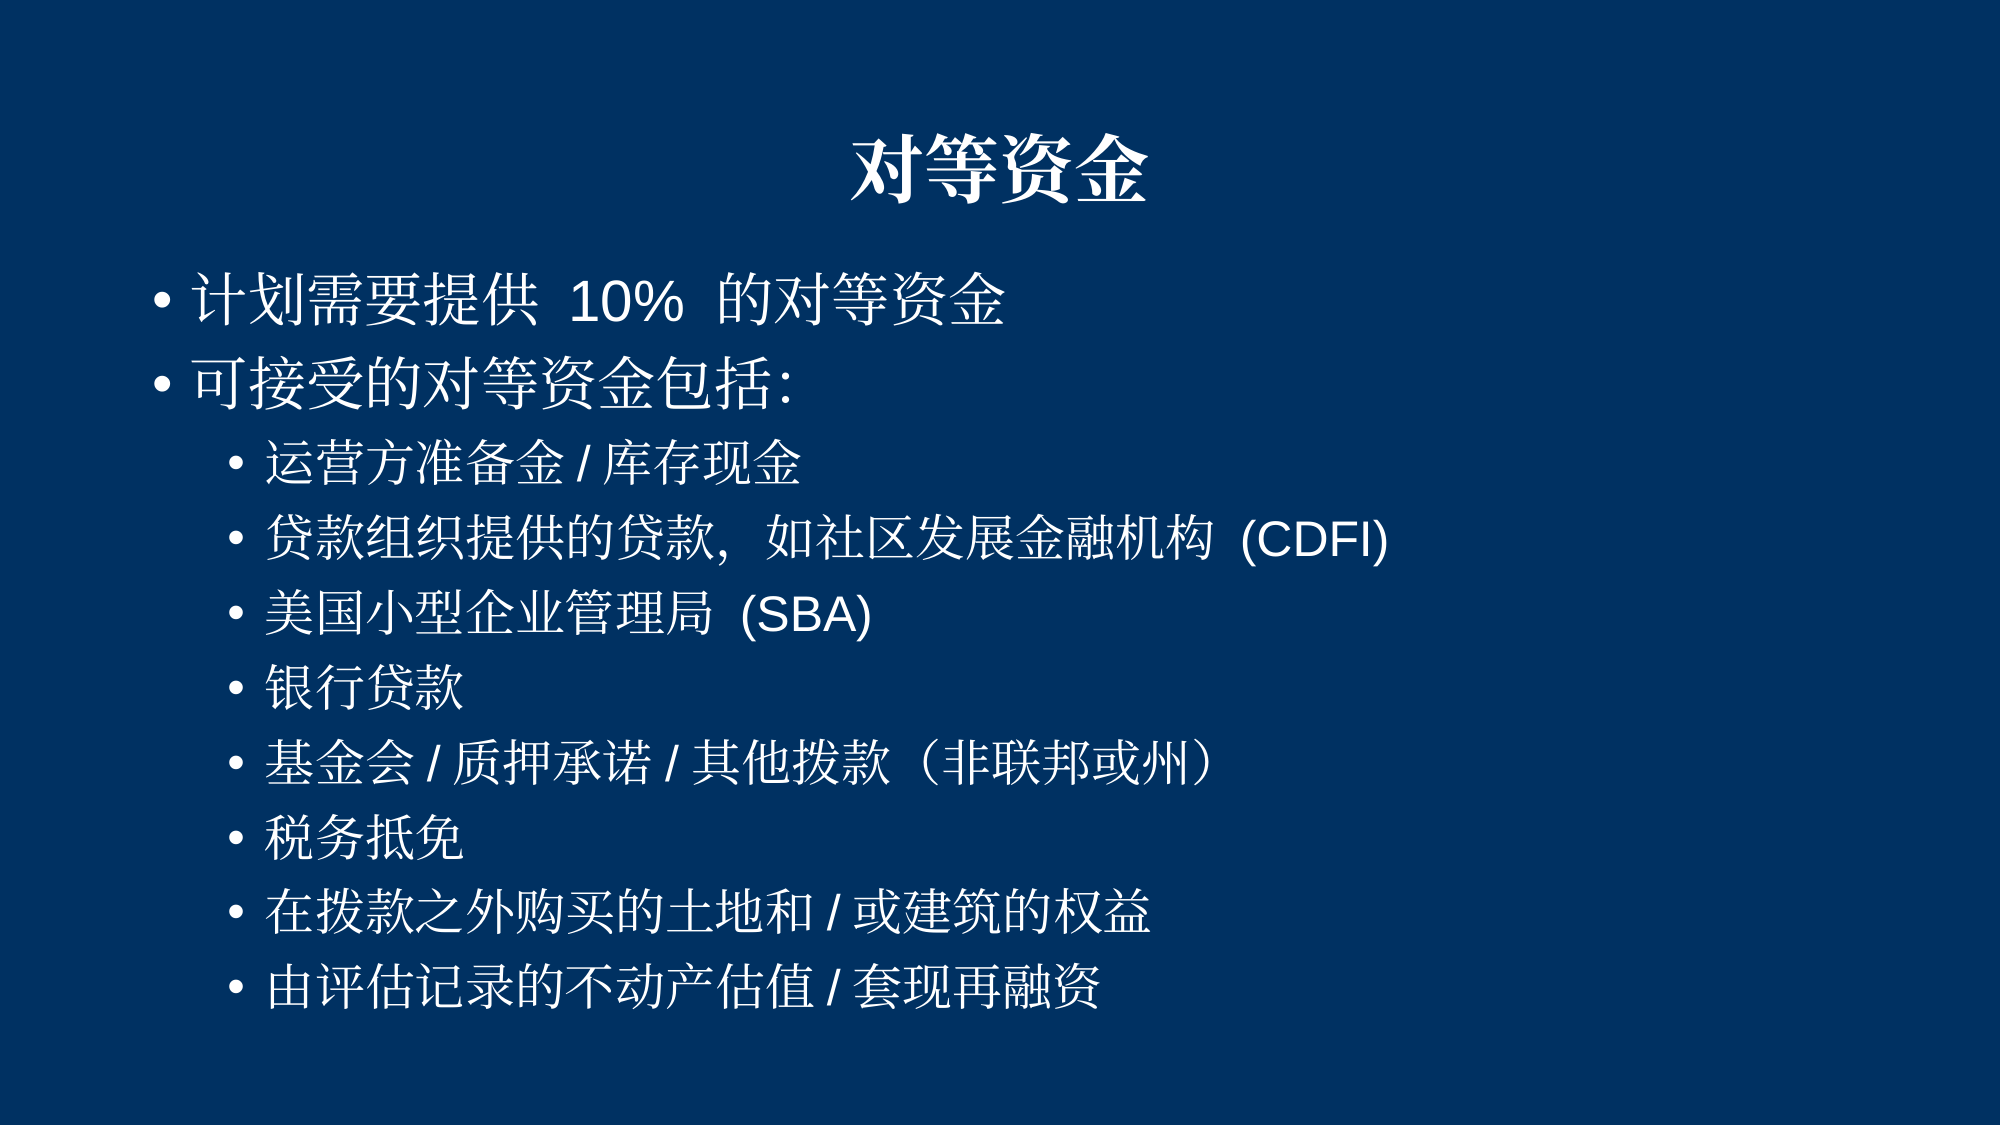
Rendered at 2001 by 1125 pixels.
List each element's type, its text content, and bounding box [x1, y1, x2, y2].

title 对等资金 [137, 64, 1863, 263]
list 计划需要提供 10% 的对等资金 可接受的对等资金包括： 运营方准备金/库存现金 贷款组织提供的贷款，如社区发展金融机构 (CDFI) 美国小型企业管理局 (SBA) 银行贷款 基金会/质押承诺/其他拨款（非联邦或州） 税务抵免 在拨款之外购买的土地和/或建筑的权益 由评估记录的不动产估值/套现再融资 [137, 263, 1863, 1025]
